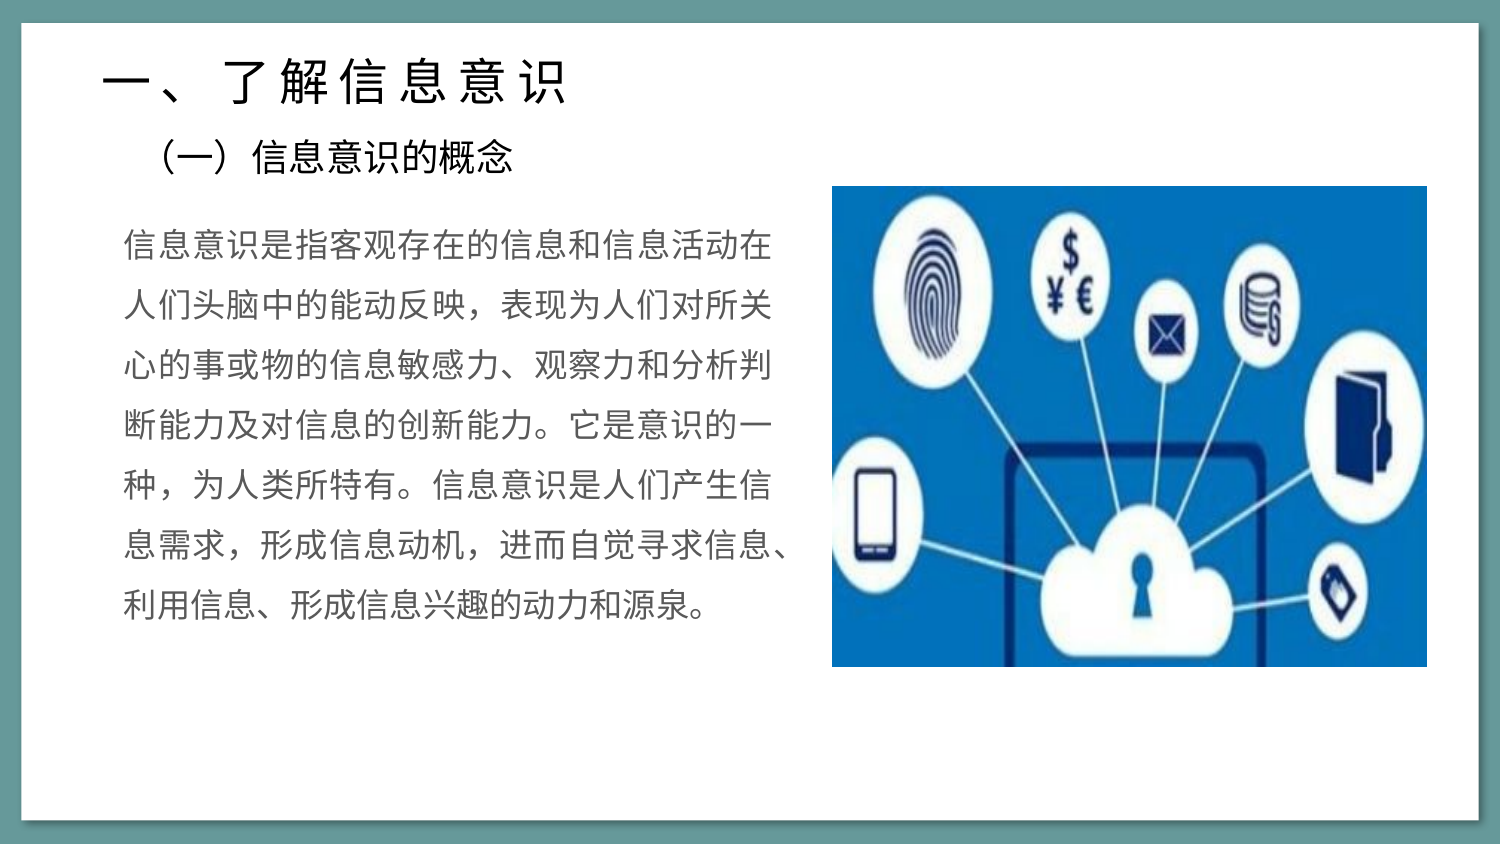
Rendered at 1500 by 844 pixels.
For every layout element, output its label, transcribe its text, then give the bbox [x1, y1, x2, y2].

text_box （一）信息意识的概念 [124, 126, 529, 187]
text_box 一、了解信息意识 [88, 43, 788, 117]
text_box 信息意识是指客观存在的信息和信息活动在人们头脑中的能动反映，表现为人们对所关心的事或物的信息敏感力、观察力和分析判断能力及对信息的创新能力。它是意识的一种，为人类所特有。信息意识是人们产生信息需求，形成信息动机，进而自觉寻求信息、利用信息、形成信息兴趣的动力和源泉。 [109, 197, 788, 632]
picture [832, 186, 1427, 667]
